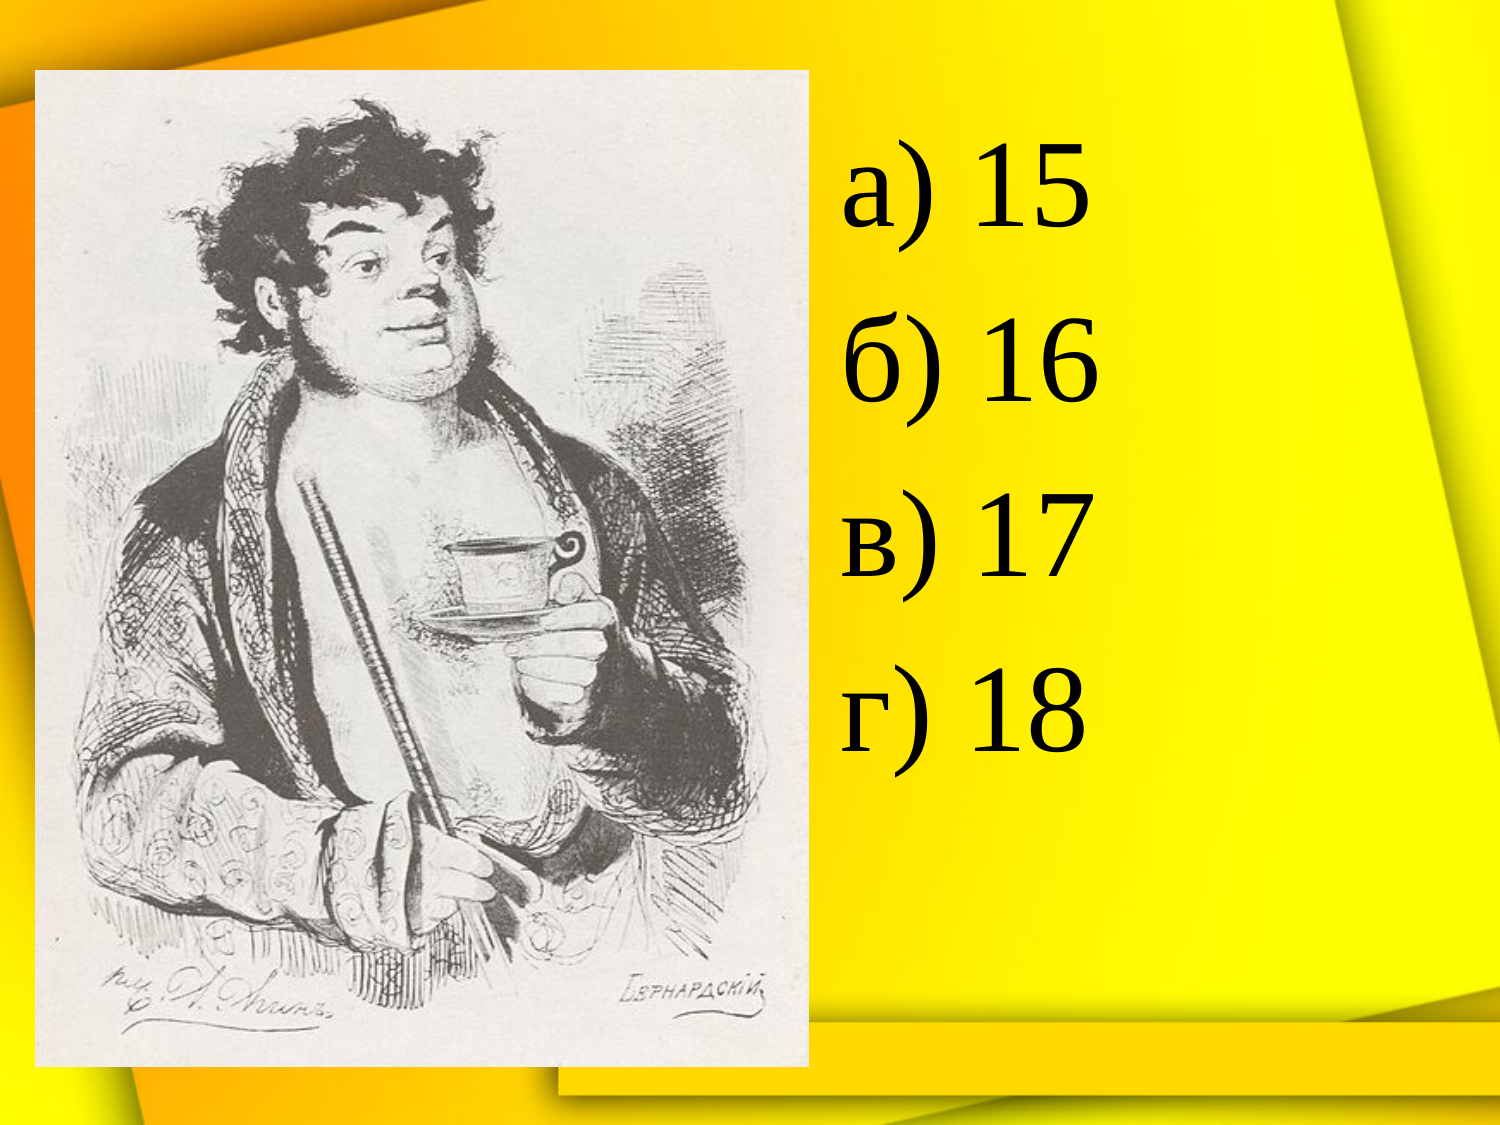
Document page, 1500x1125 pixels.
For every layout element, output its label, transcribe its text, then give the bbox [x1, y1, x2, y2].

list а) 15 б) 16 в) 17 г) 18 [813, 93, 1388, 1067]
picture [0, 0, 1500, 1125]
